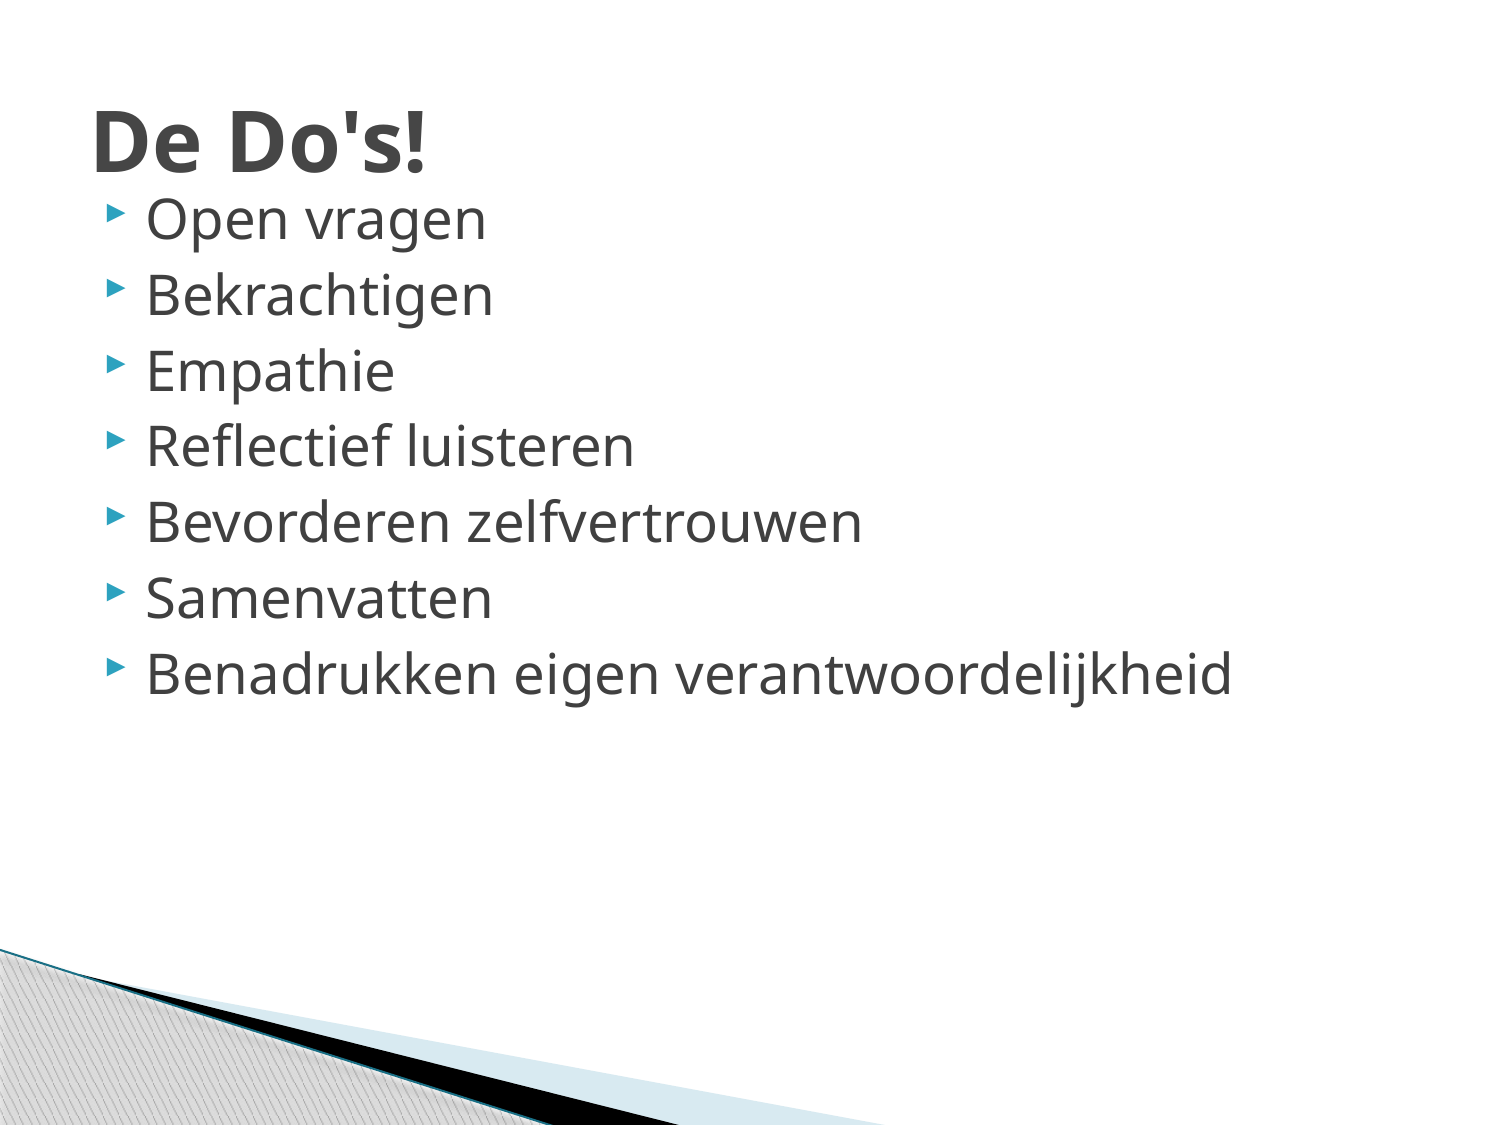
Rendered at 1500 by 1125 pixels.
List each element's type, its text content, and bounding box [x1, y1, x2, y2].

title De Do's! [75, 45, 1425, 233]
list Open vragen Bekrachtigen Empathie Reflectief luisteren Bevorderen zelfvertrouwen Samenvatten Benadrukken eigen verantwoordelijkheid [70, 175, 1421, 1032]
